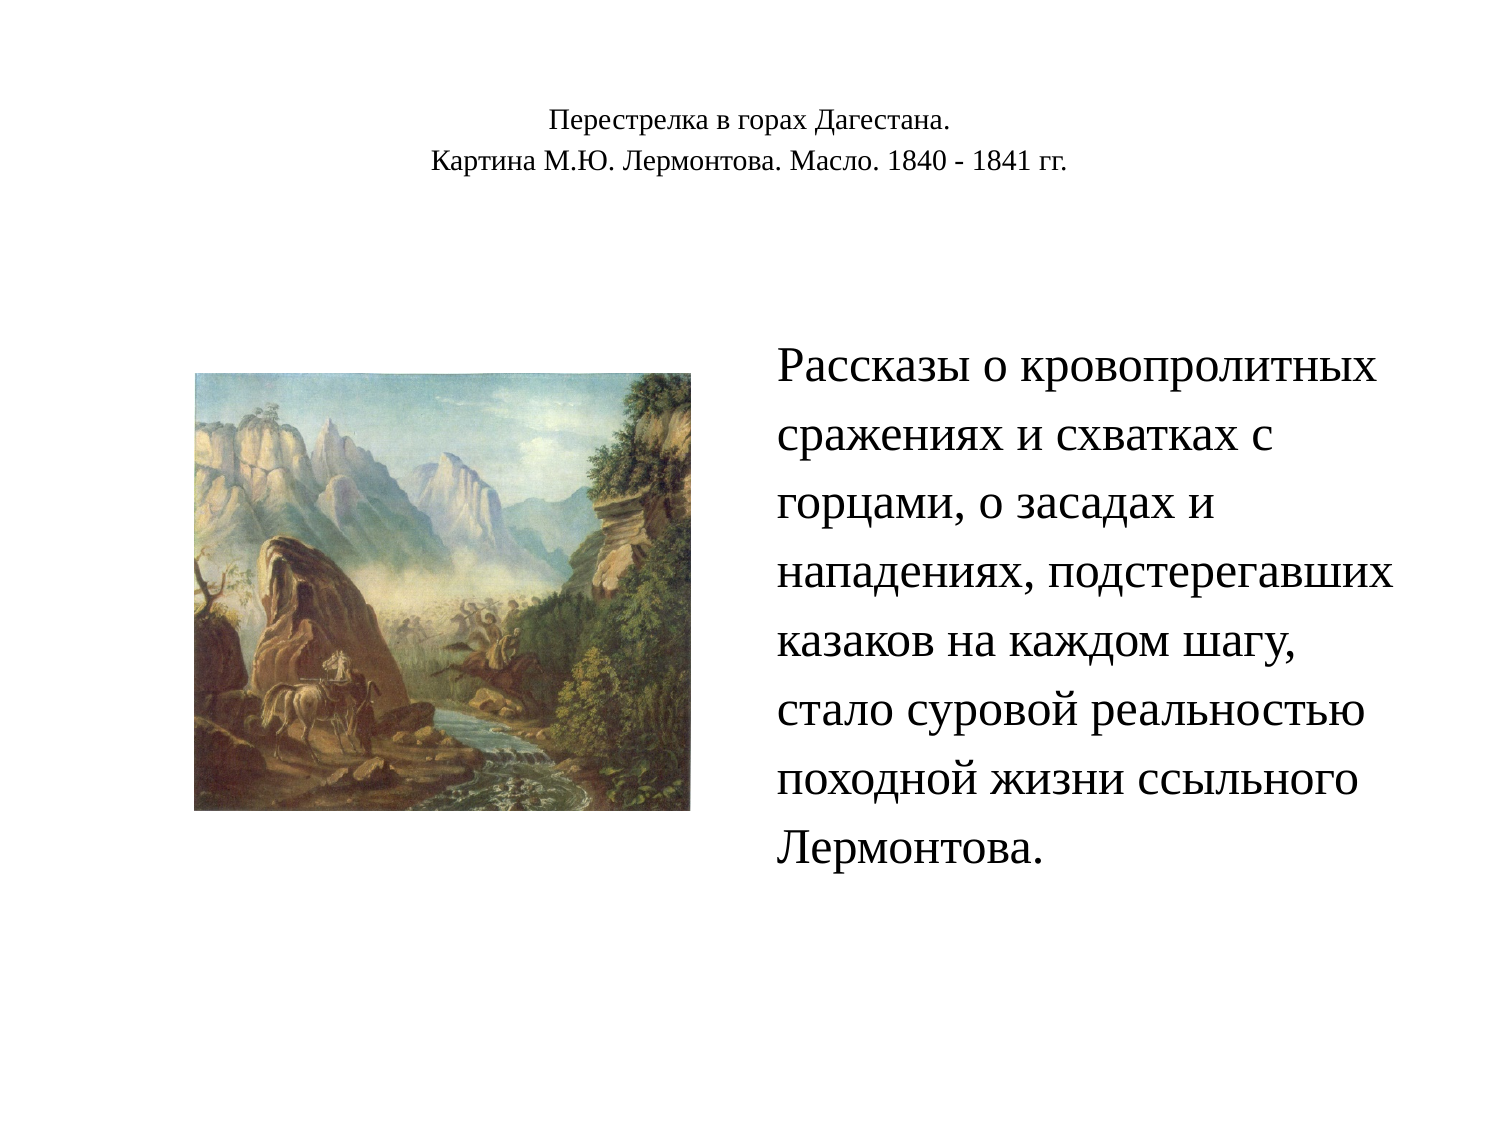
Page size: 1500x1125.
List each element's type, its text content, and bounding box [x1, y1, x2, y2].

title Перестрелка в горах Дагестана. Картина М.Ю. Лермонтова. Масло. 1840 - 1841 гг. [75, 45, 1425, 233]
list Рассказы о кровопролитных сражениях и схватках с горцами, о засадах и нападениях, подстерегавших казаков на каждом шагу, стало суровой реальностью походной жизни ссыльного Лермонтова. [761, 314, 1425, 1057]
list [194, 373, 692, 811]
